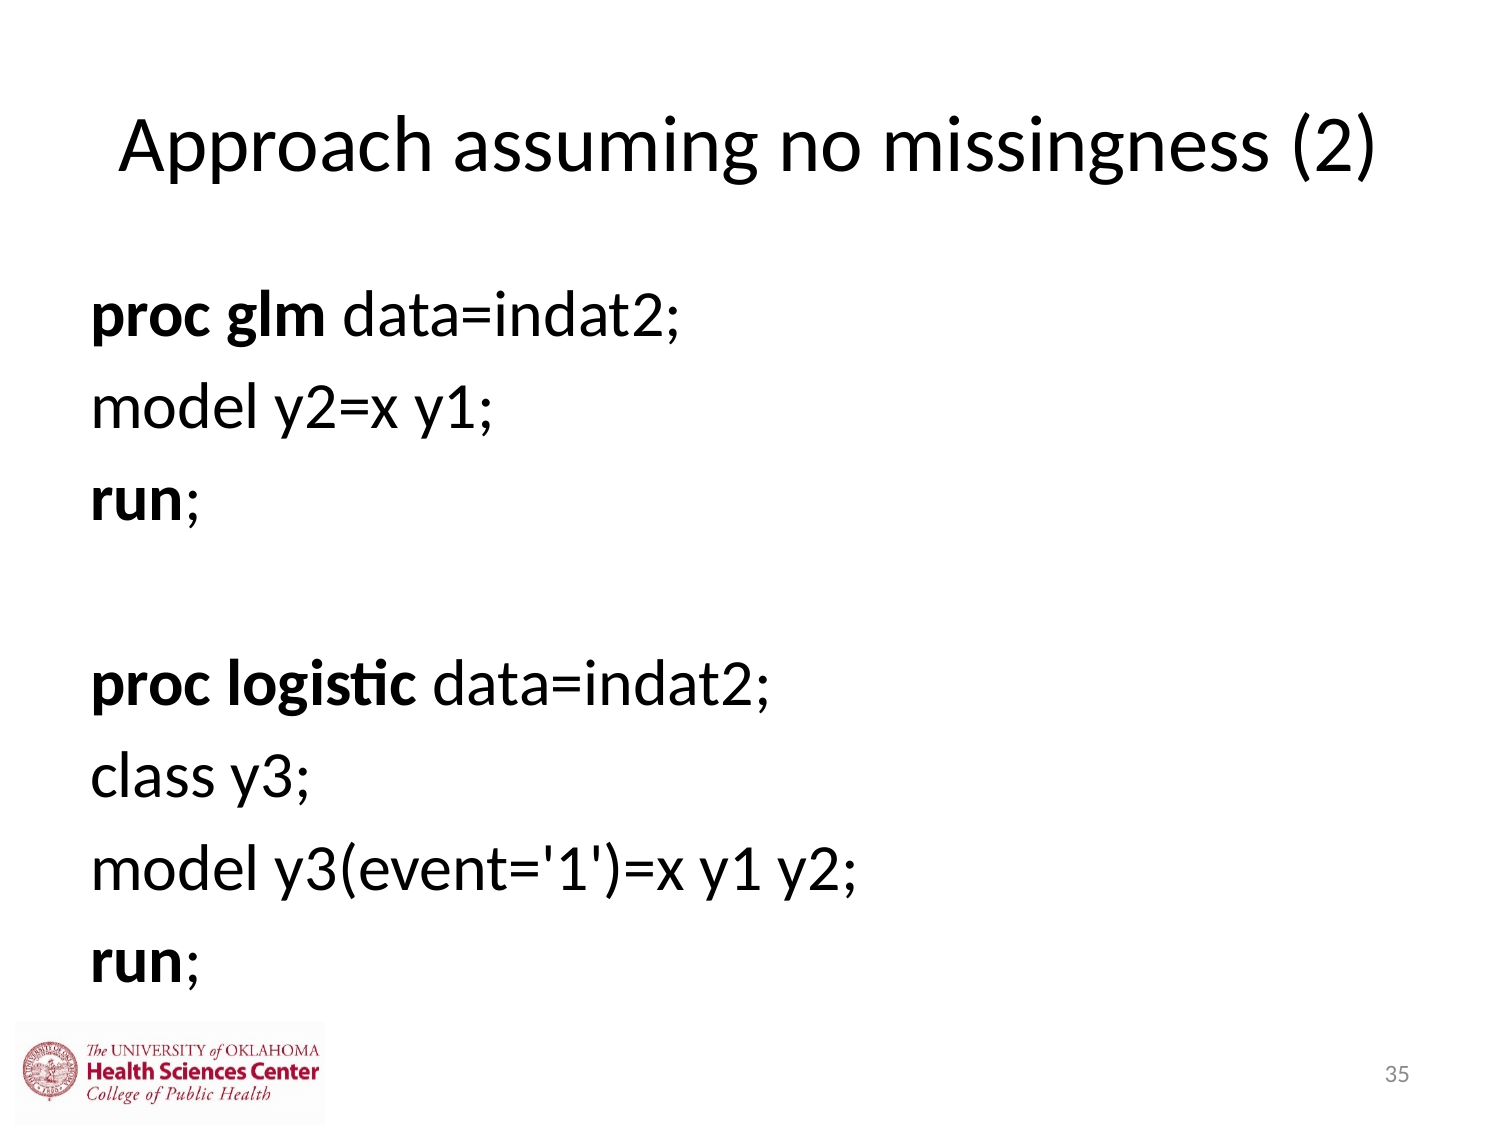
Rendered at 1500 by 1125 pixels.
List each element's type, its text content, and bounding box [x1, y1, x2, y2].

list proc glm data=indat2; model y2=x y1; run; proc logistic data=indat2; class y3; model y3(event='1')=x y1 y2; run; [75, 262, 1425, 1005]
slide_number 35 [1074, 1042, 1425, 1103]
title Approach assuming no missingness (2) [75, 45, 1425, 233]
picture [15, 1022, 325, 1125]
